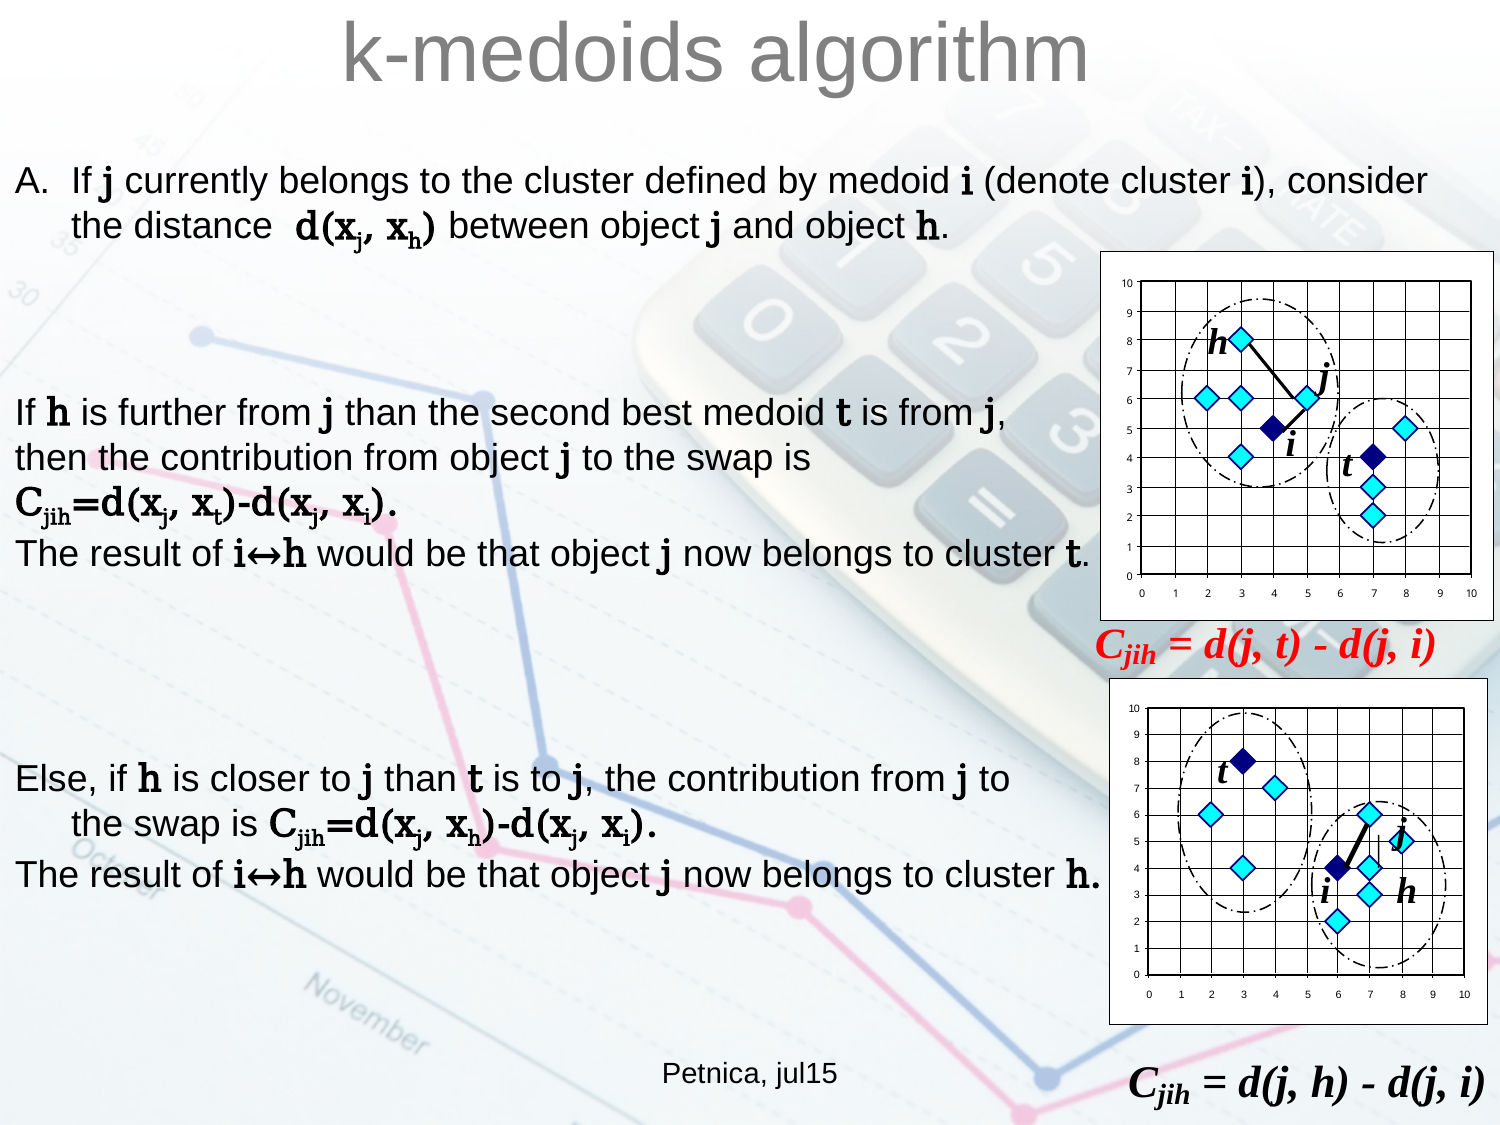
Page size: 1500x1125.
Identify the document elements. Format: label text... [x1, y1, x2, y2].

picture [0, 1038, 1099, 1125]
text_box If j currently belongs to the cluster defined by medoid i (denote cluster i), consider the distance d(xj, xh) between object j and object h. If h is further from j than the second best medoid t is from j, then the contribution from object j to the swap is Cjih=d(xj, xt)-d(xj, xi). The result of i↔h would be that object j now belongs to cluster t. Else, if h is closer to j than t is to j, the contribution from j to the swap is Cjih=d(xj, xh)-d(xj, xi). The result of i↔h would be that object j now belongs to cluster h. [0, 148, 1500, 1038]
text_box k-medoids algorithm [41, 7, 1392, 90]
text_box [1080, 243, 1500, 679]
picture [0, 1, 1500, 148]
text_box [1099, 668, 1500, 1125]
footer Petnica, jul15 [454, 1046, 1046, 1099]
